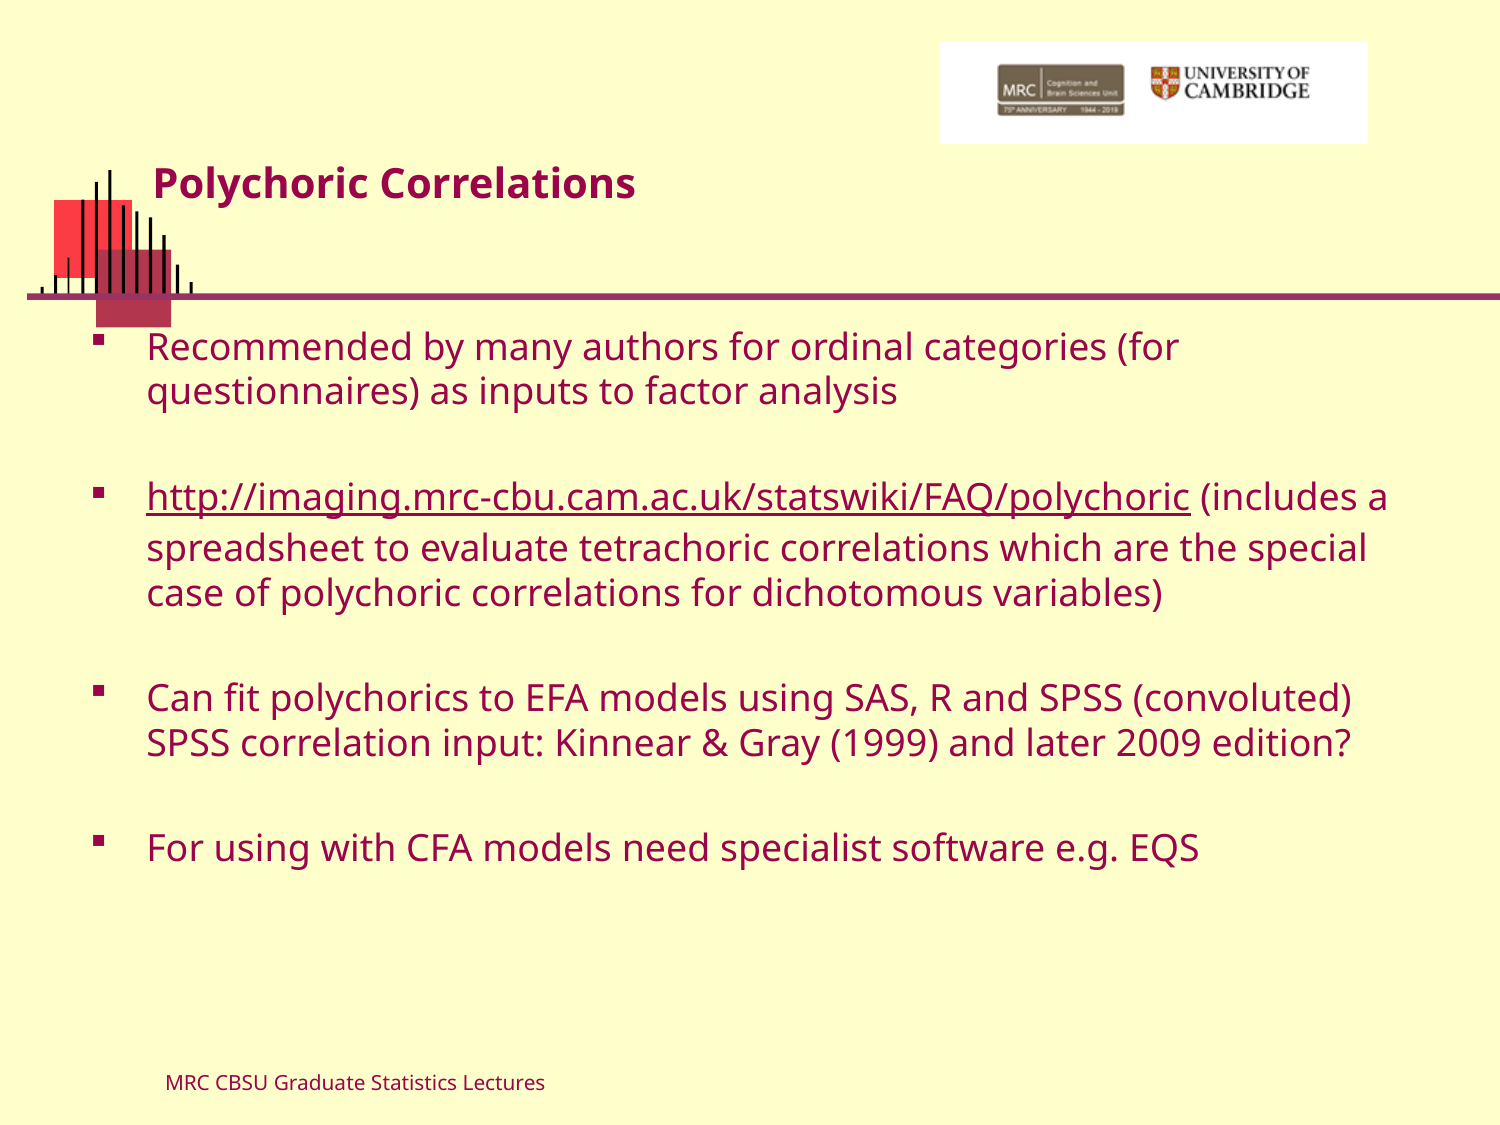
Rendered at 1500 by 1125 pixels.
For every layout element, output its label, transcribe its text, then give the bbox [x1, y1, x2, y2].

picture [939, 42, 1368, 144]
footer MRC CBSU Graduate Statistics Lectures [149, 1062, 988, 1101]
title Polychoric Correlations [137, 137, 988, 233]
list Recommended by many authors for ordinal categories (for questionnaires) as inputs to factor analysis http://imaging.mrc-cbu.cam.ac.uk/statswiki/FAQ/polychoric (includes a spreadsheet to evaluate tetrachoric correlations which are the special case of polychoric correlations for dichotomous variables) Can fit polychorics to EFA models using SAS, R and SPSS (convoluted) SPSS correlation input: Kinnear & Gray (1999) and later 2009 edition? For using with CFA models need specialist software e.g. EQS [75, 262, 1425, 1038]
